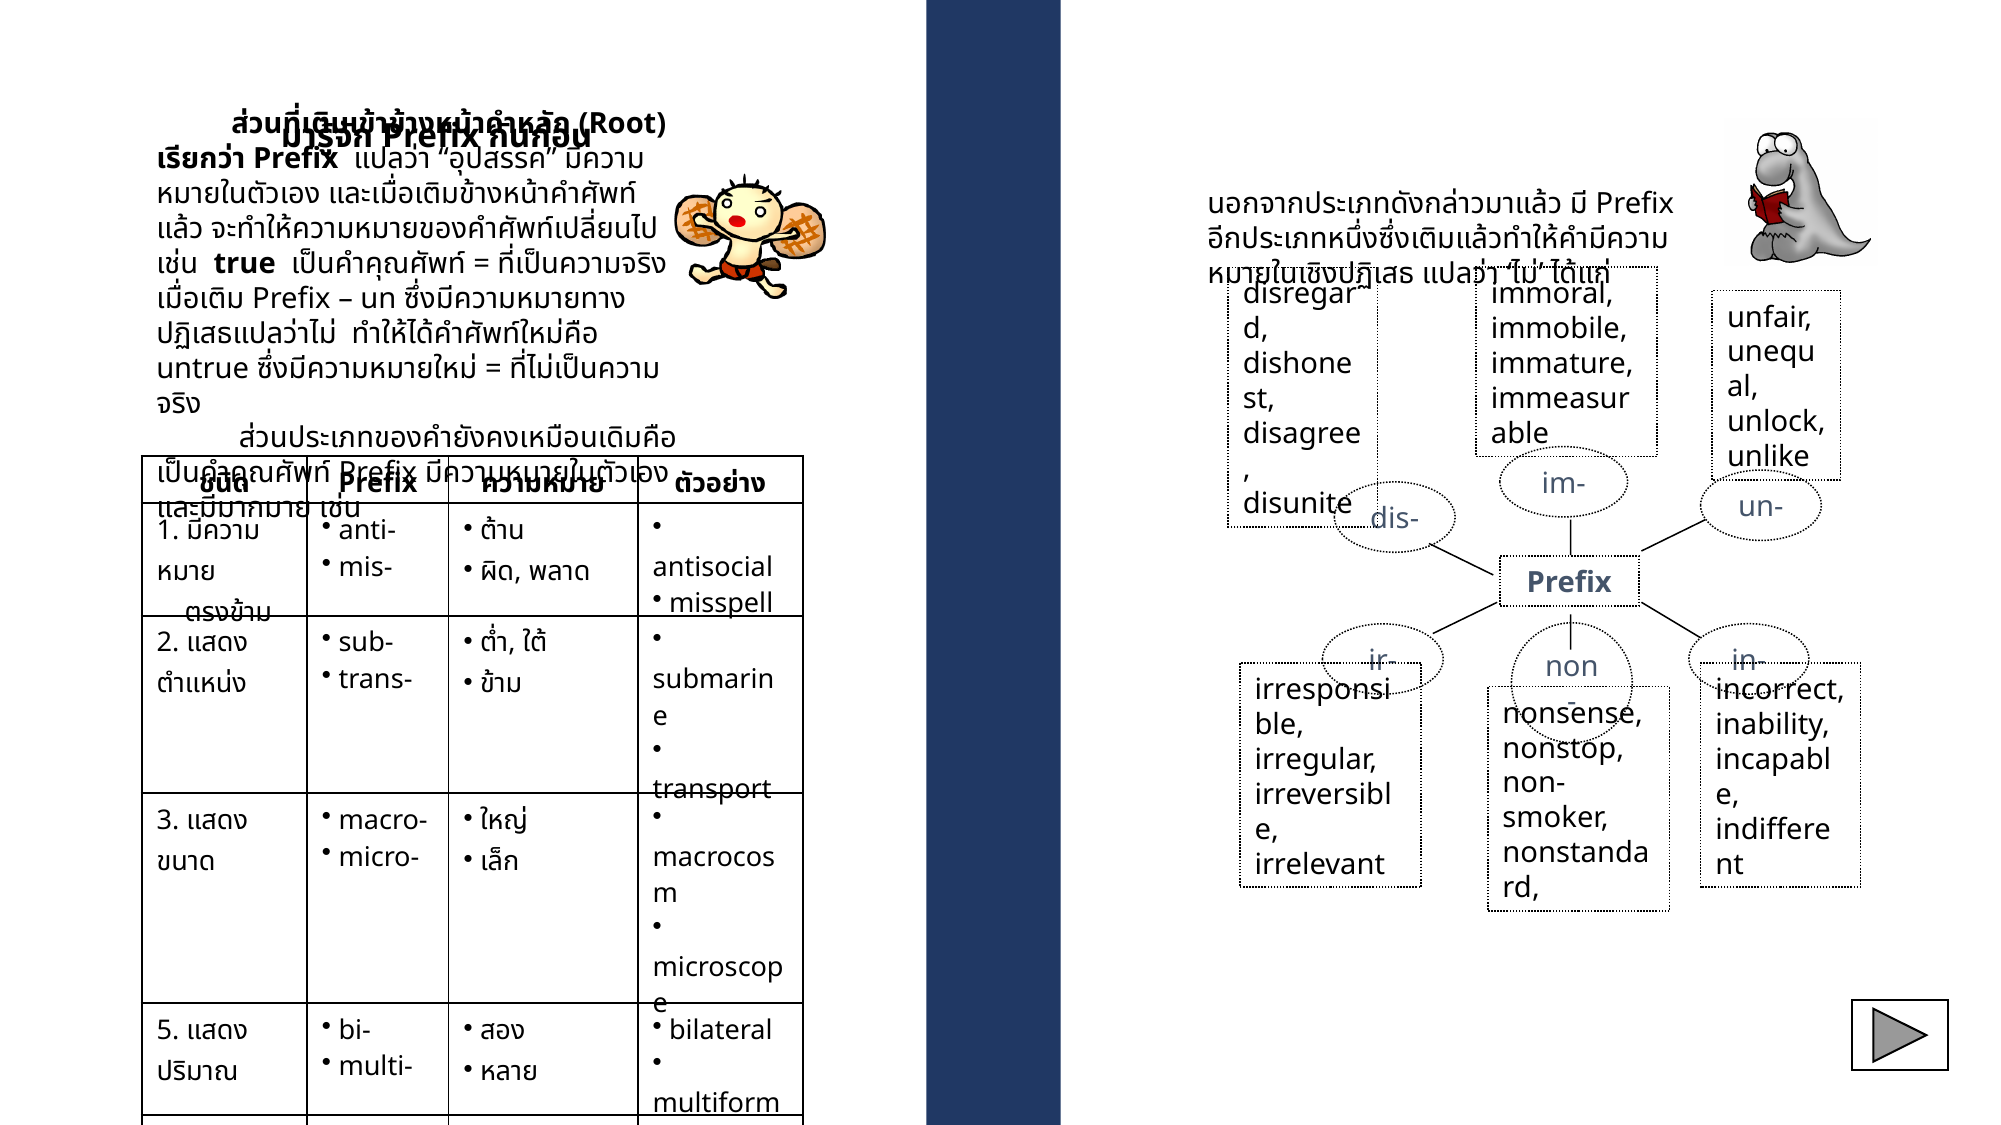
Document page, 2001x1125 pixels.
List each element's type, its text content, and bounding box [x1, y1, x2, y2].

text_box im- [1499, 457, 1628, 517]
table_cell 2. แสดงตำแหน่ง [143, 617, 306, 792]
text_box disregard, dishonest, disagree, disunite [1228, 267, 1378, 527]
table_header ความหมาย [449, 457, 637, 502]
text_box un- [1700, 480, 1822, 541]
text_box ส่วนที่เติมเข้าข้างหน้าคำหลัก (Root) เรียกว่า Prefix แปลว่า “อุปสรรค” มีความหมายในตัวเอง และเมื่อเติมข้างหน้าคำศัพท์ แล้ว จะทำให้ความหมายของคำศัพท์เปลี่ยนไป เช่น true เป็นคำคุณศัพท์ = ที่เป็นความจริง เมื่อเติม Prefix – un ซึ่งมีความหมายทางปฏิเสธแปลว่าไม่ ทำให้ได้คำศัพท์ใหม่คือ untrue ซึ่งมีความหมายใหม่ = ที่ไม่เป็นความจริง ส่วนประเภทของคำยังคงเหมือนเดิมคือเป็นคำคุณศัพท์ Prefix มีความหมายในตัวเองและมีมากมาย เช่น [141, 96, 697, 455]
table_cell 3. แสดงขนาด [143, 794, 306, 1002]
table_cell pre- post- [308, 1116, 448, 1125]
table_cell macrocosm microscope [639, 794, 802, 1002]
text_box นอกจากประเภทดังกล่าวมาแล้ว มี Prefix อีกประเภทหนึ่งซึ่งเติมแล้วทำให้คำมีความหมายในเชิงปฏิเสธ แปลว่า ‘ไม่’ ได้แก่ [1192, 177, 1713, 297]
table_cell pre-historic postdate [639, 1116, 802, 1125]
text_box irresponsible, irregular, irreversible, irrelevant [1239, 662, 1422, 888]
picture [1724, 118, 1878, 266]
table_cell 1. มีความหมาย ตรงข้าม [143, 504, 306, 615]
picture [673, 172, 827, 300]
table_cell antisocial misspell [639, 504, 802, 615]
table_cell anti- mis- [308, 504, 448, 615]
table_cell macro- micro- [308, 794, 448, 1002]
text_box [925, 0, 1062, 1125]
table_cell สอง หลาย [449, 1004, 637, 1114]
text_box Prefix [1499, 556, 1640, 606]
text_box dis- [1336, 481, 1456, 553]
text_box nonsense, nonstop, non-smoker, nonstandard, [1487, 686, 1670, 911]
text_box ir- [1322, 623, 1444, 686]
table_cell 5. แสดงปริมาณ [143, 1004, 306, 1114]
table_header Prefix [308, 457, 448, 502]
table_cell bilateral multiform [639, 1004, 802, 1114]
table_cell ต้าน ผิด, พลาด [449, 504, 637, 615]
text_box [1851, 999, 1949, 1071]
text_box unfair, unequal, unlock, unlike [1712, 290, 1841, 480]
text_box immoral, immobile, immature, immeasurable [1476, 266, 1658, 457]
table_header ชนิด [143, 457, 306, 502]
table_cell submarine transport [639, 617, 802, 792]
table_cell 6. แสดงเวลา, ลำดับ [143, 1116, 306, 1125]
table_header ตัวอย่าง [639, 457, 802, 502]
table_cell ต่ำ, ใต้ ข้าม [449, 617, 637, 792]
text_box incorrect, inability, incapable, indifferent [1700, 662, 1861, 888]
table_cell ใหญ่ เล็ก [449, 794, 637, 1002]
text_box in- [1688, 623, 1809, 680]
table_cell bi- multi- [308, 1004, 448, 1114]
text_box non- [1511, 622, 1633, 686]
table_cell ก่อน หลัง [449, 1116, 637, 1125]
table_cell sub- trans- [308, 617, 448, 792]
